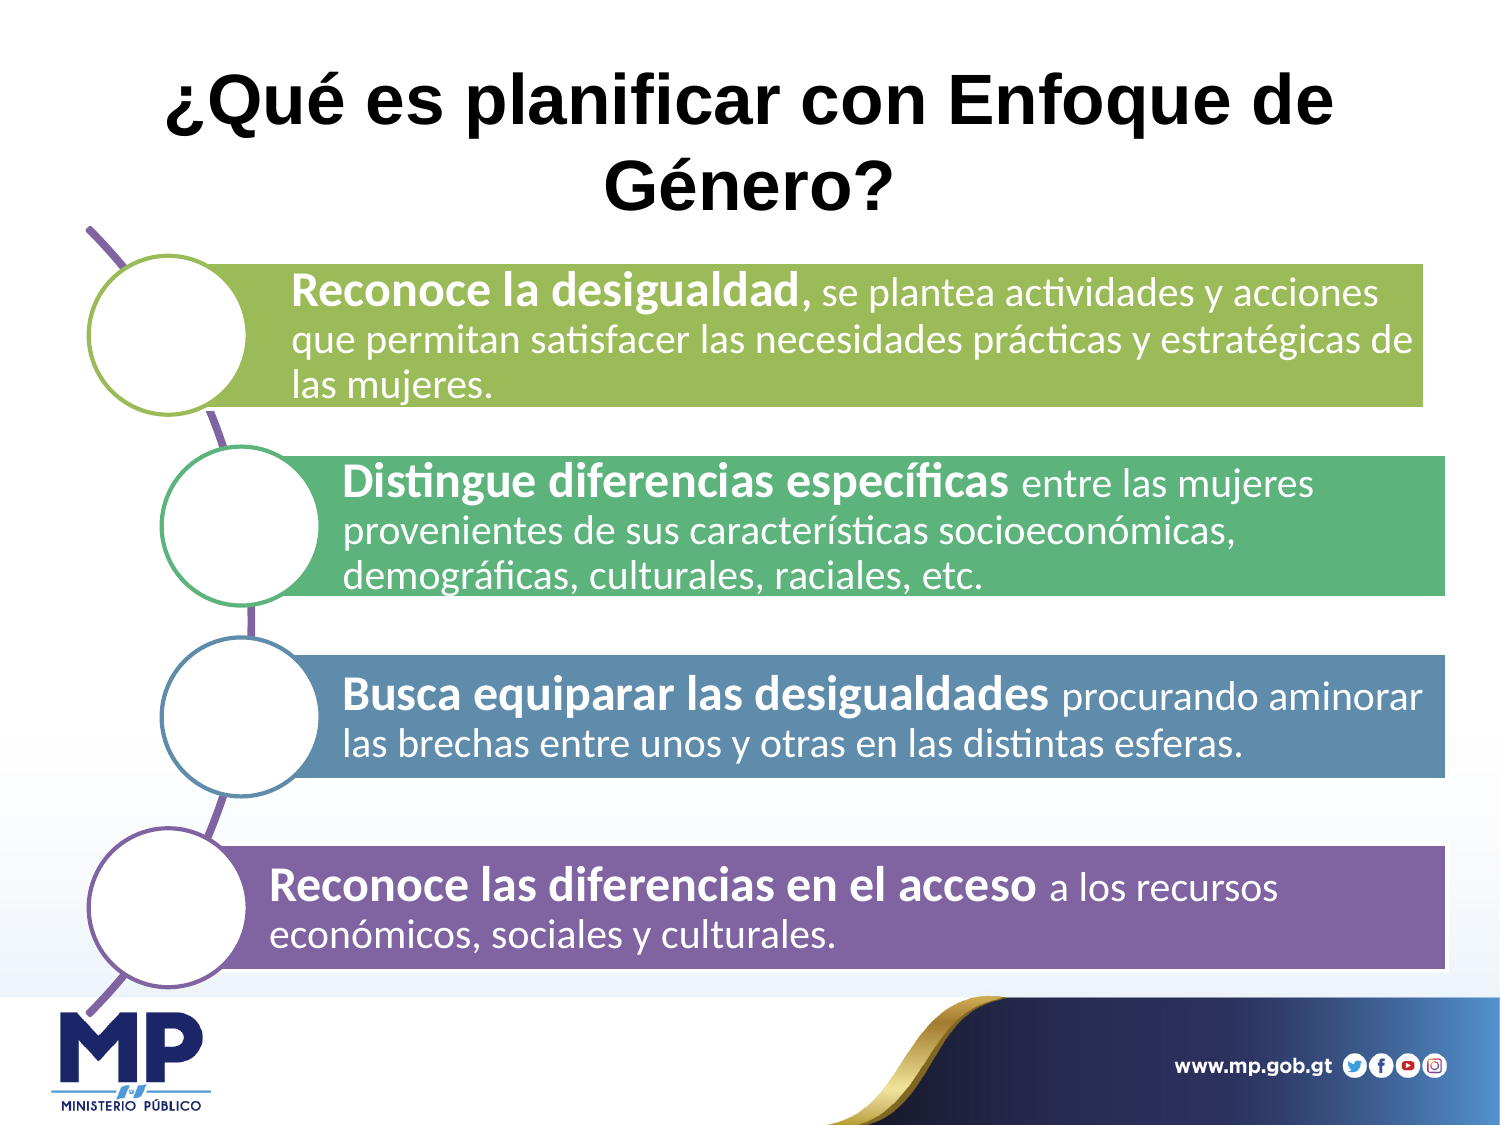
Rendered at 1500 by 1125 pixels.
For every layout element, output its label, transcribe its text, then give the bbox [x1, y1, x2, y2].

picture [0, 0, 1500, 1125]
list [74, 207, 1459, 1036]
title ¿Qué es planificar con Enfoque de Género? [75, 45, 1425, 206]
